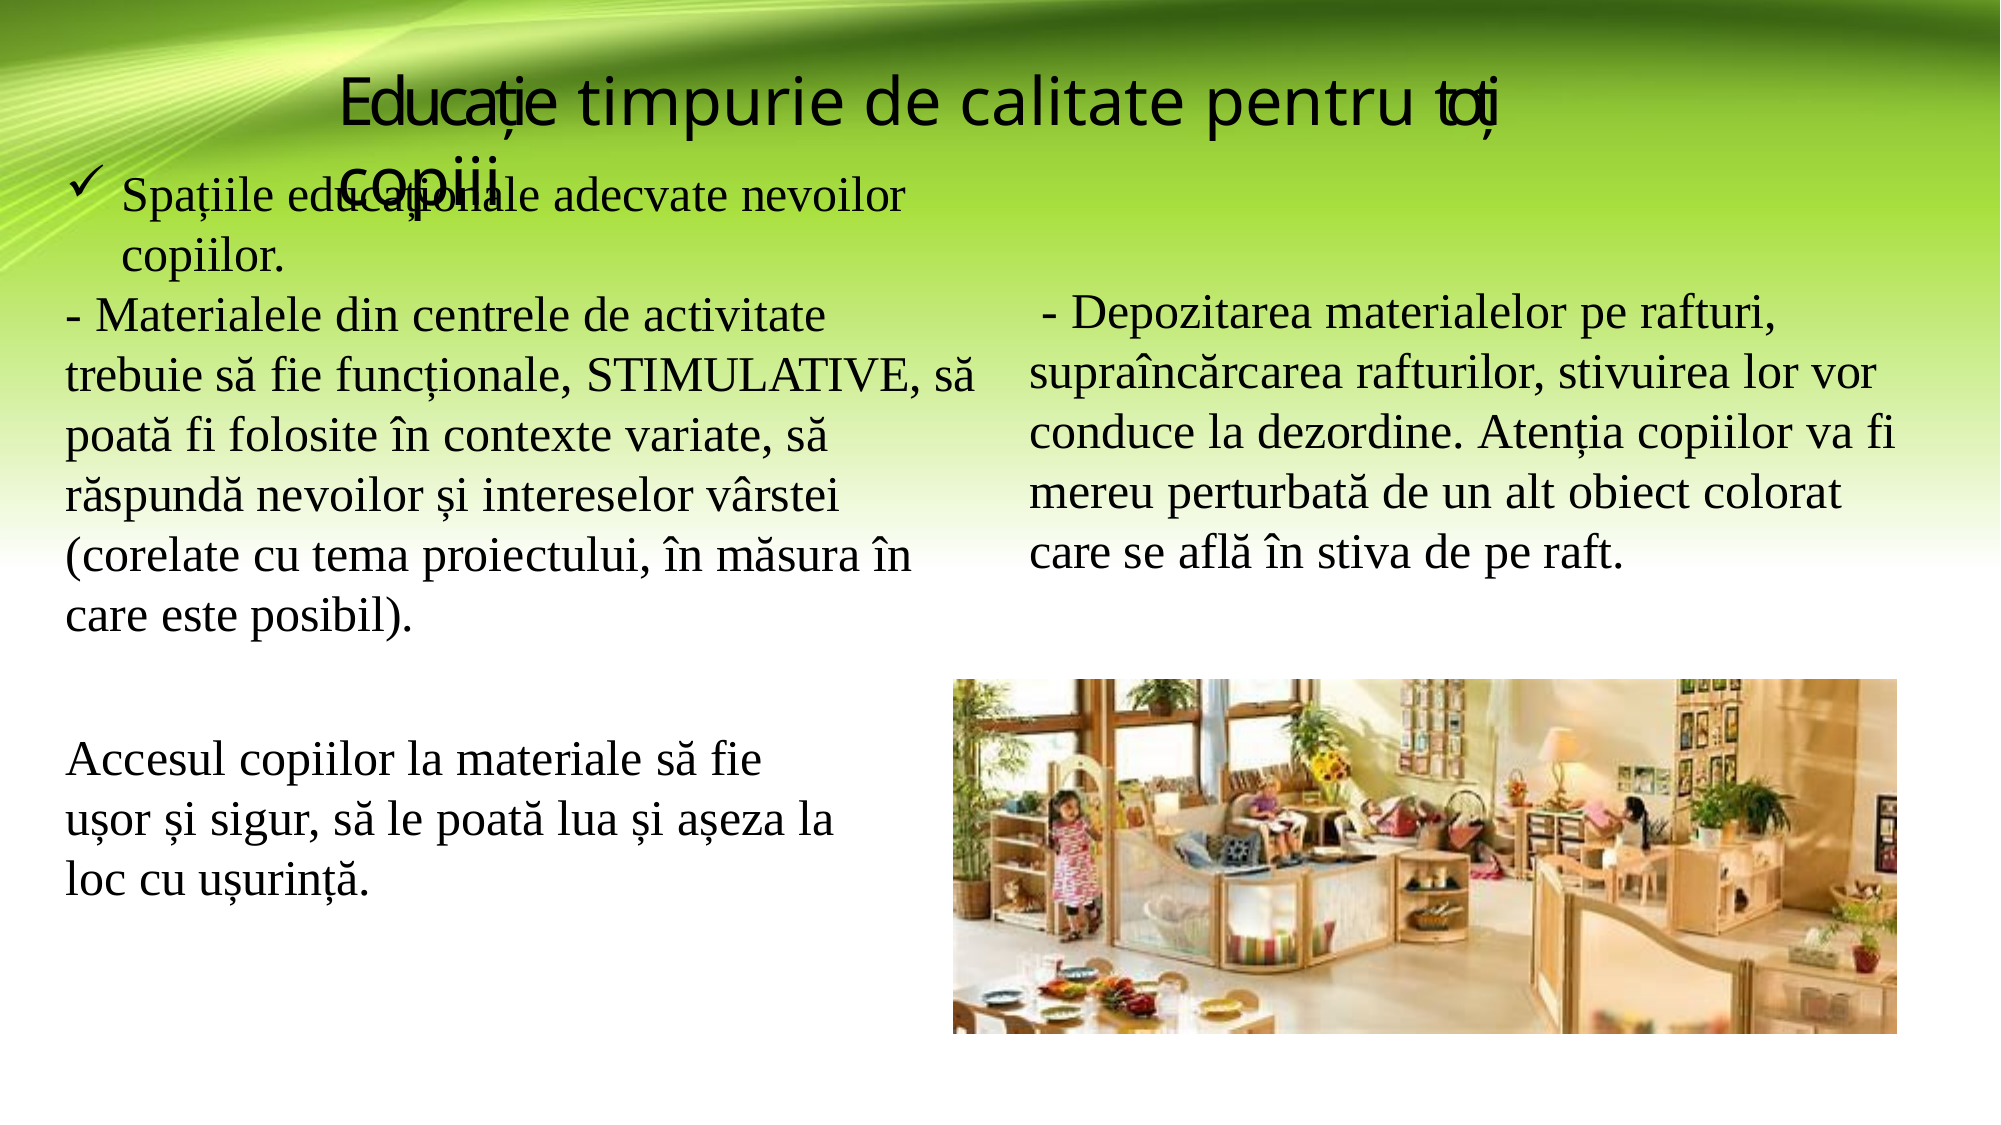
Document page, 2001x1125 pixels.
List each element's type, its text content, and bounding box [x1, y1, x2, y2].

picture [953, 679, 1897, 1034]
title Educație timpurie de calitate pentru toți copiii [335, 56, 1665, 247]
text_box Spațiile educaționale adecvate nevoilor copiilor. - Materialele din centrele de activitate trebuie să fie funcționale, STIMULATIVE, să poată fi folosite în contexte variate, să răspundă nevoilor și intereselor vârstei (corelate cu tema proiectului, în măsura în care este posibil). Accesul copiilor la materiale să fie ușor și sigur, să le poată lua și așeza la loc cu ușurință. [63, 159, 978, 906]
text_box - Depozitarea materialelor pe rafturi, supraîncărcarea rafturilor, stivuirea lor vor conduce la dezordine. Atenția copiilor va fi mereu perturbată de un alt obiect colorat care se află în stiva de pe raft. [1027, 275, 1937, 578]
picture [0, 0, 2000, 567]
